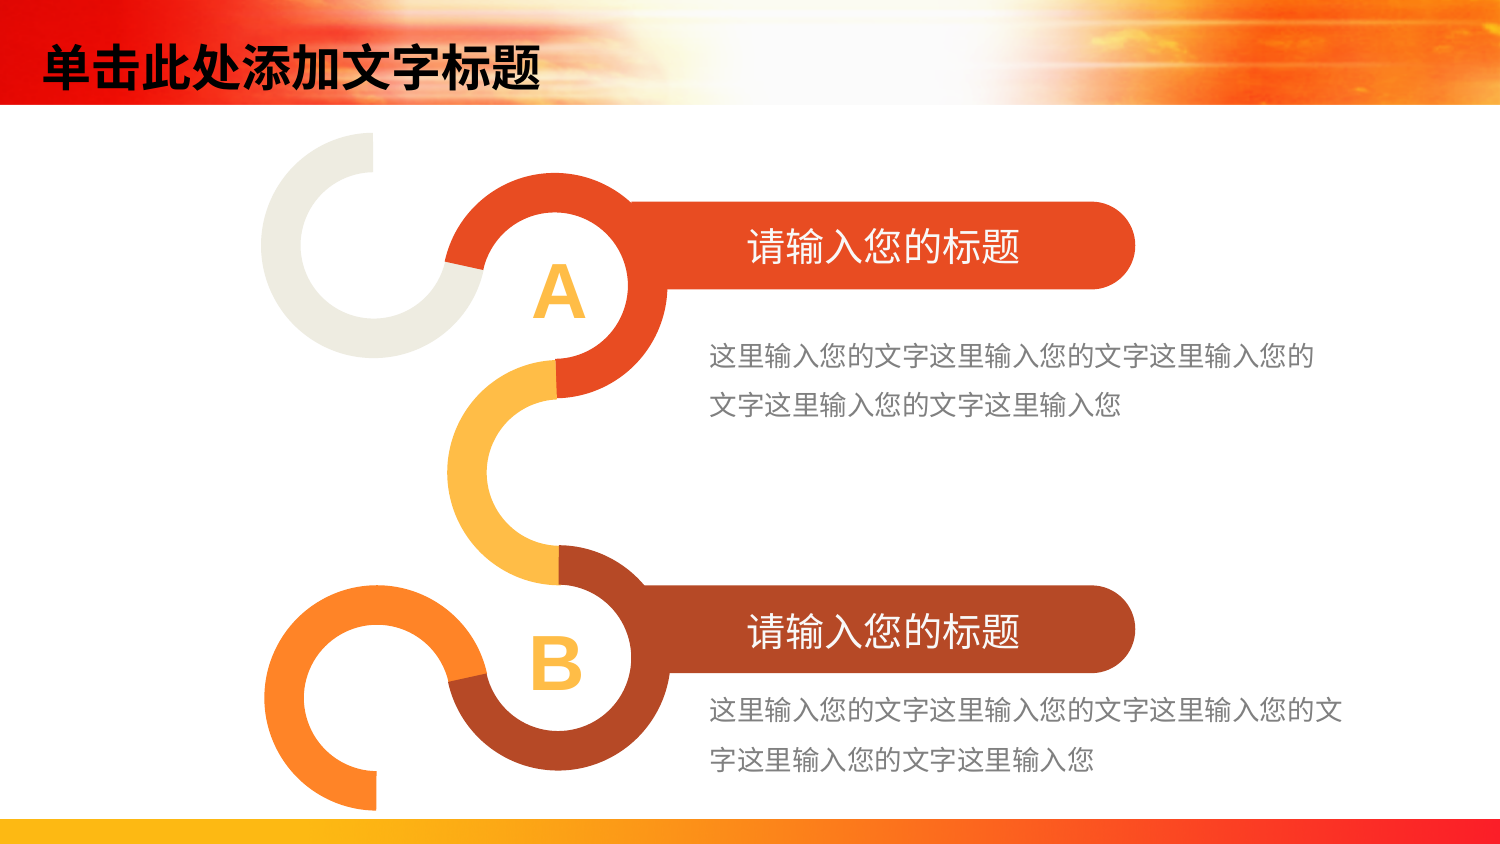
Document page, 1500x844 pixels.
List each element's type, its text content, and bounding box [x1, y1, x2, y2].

text_box 请输入您的标题 [731, 214, 1036, 277]
text_box [447, 360, 561, 586]
text_box [447, 545, 671, 771]
text_box B [514, 605, 601, 714]
picture [0, 819, 1500, 844]
picture [0, 0, 1500, 104]
text_box [261, 132, 484, 359]
text_box [444, 172, 668, 399]
text_box [264, 585, 488, 811]
text_box [645, 585, 1136, 674]
text_box [631, 201, 1136, 290]
text_box 请输入您的标题 [731, 600, 1036, 662]
text_box A [516, 232, 603, 342]
text_box 这里输入您的文字这里输入您的文字这里输入您的文字这里输入您的文字这里输入您 [694, 669, 1361, 783]
text_box 这里输入您的文字这里输入您的文字这里输入您的文字这里输入您的文字这里输入您 [694, 315, 1350, 429]
